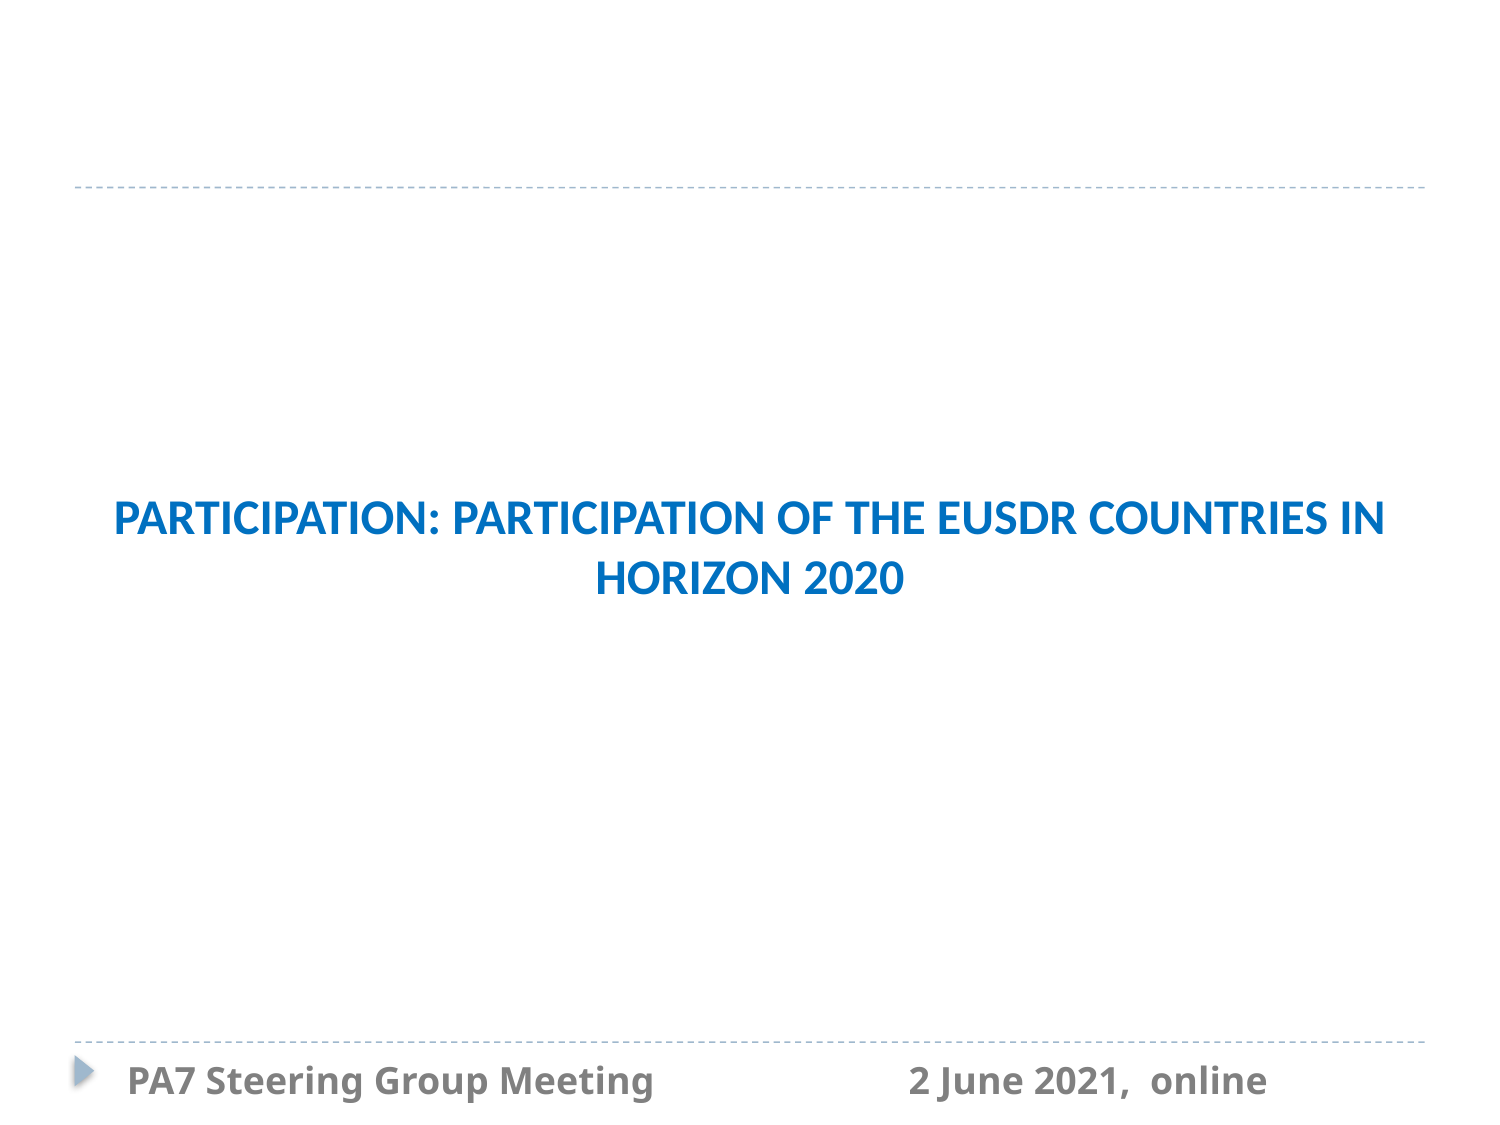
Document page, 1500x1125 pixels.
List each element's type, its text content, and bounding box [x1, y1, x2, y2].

list PARTICIPATION: PARTICIPATION OF THE EUSDR COUNTRIES IN HORIZON 2020 [75, 200, 1425, 1010]
text_box PA7 Steering Group Meeting 2 June 2021, online [112, 1049, 1471, 1109]
